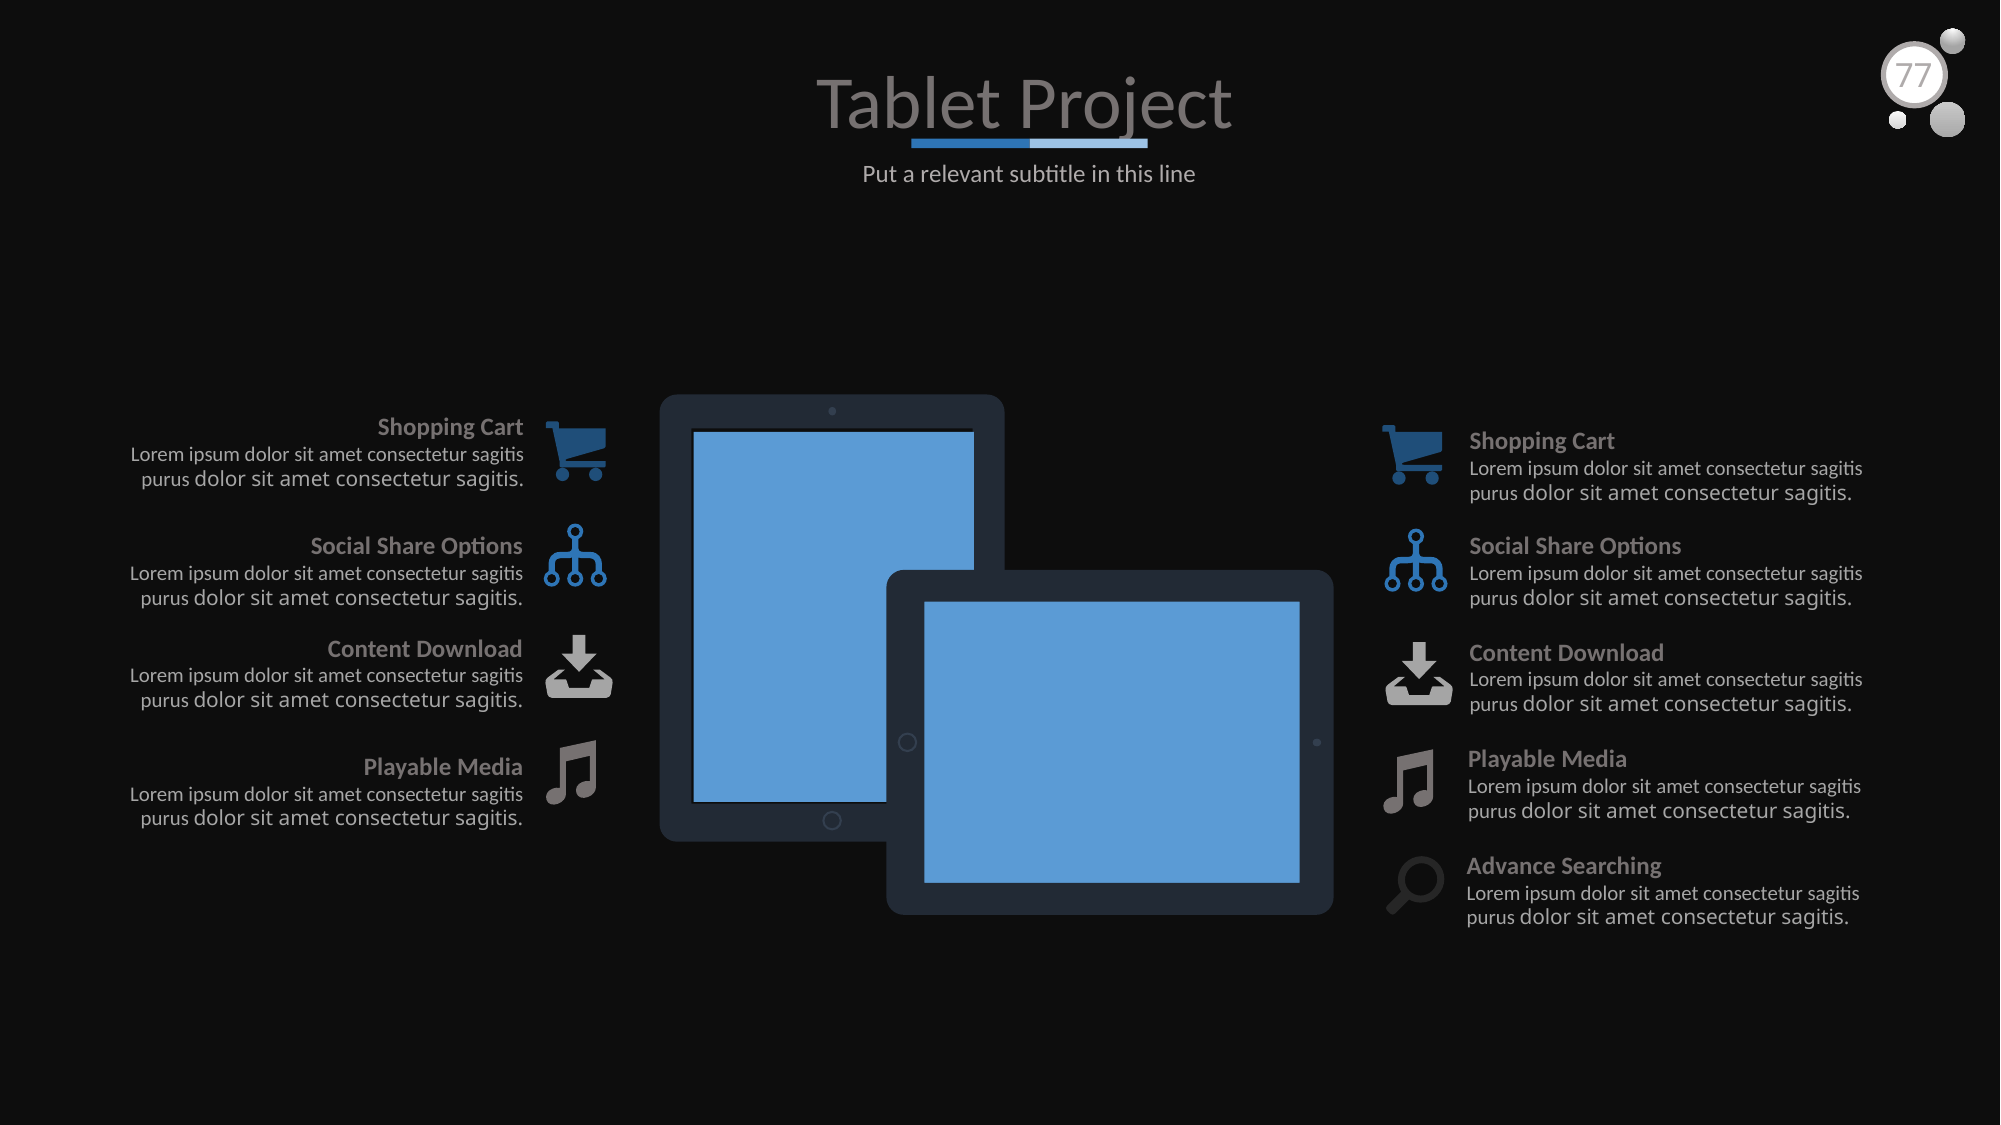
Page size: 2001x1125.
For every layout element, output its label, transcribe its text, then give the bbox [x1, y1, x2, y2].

text_box Put a relevant subtitle in this line [792, 142, 1267, 202]
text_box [1876, 28, 1966, 138]
text_box Social Share Options Lorem ipsum dolor sit amet consectetur sagitis purus dolor sit amet consectetur sagitis. [95, 510, 539, 613]
text_box [545, 669, 613, 698]
text_box Content Download Lorem ipsum dolor sit amet consectetur sagitis purus dolor sit amet consectetur sagitis. [95, 613, 539, 731]
text_box [1385, 856, 1445, 915]
text_box Tablet Project [597, 1, 1454, 152]
text_box [543, 523, 607, 587]
text_box Advance Searching Lorem ipsum dolor sit amet consectetur sagitis purus dolor sit amet consectetur sagitis. [1451, 830, 1895, 949]
text_box [1383, 749, 1434, 814]
text_box [1384, 528, 1448, 592]
text_box [0, 0, 2000, 1125]
text_box [545, 421, 606, 482]
text_box Playable Media Lorem ipsum dolor sit amet consectetur sagitis purus dolor sit amet consectetur sagitis. [95, 731, 539, 850]
text_box [1385, 676, 1453, 706]
text_box Content Download Lorem ipsum dolor sit amet consectetur sagitis purus dolor sit amet consectetur sagitis. [1454, 617, 1898, 736]
text_box Shopping Cart Lorem ipsum dolor sit amet consectetur sagitis purus dolor sit amet consectetur sagitis. [1454, 405, 1898, 510]
text_box [1401, 642, 1437, 680]
text_box Shopping Cart Lorem ipsum dolor sit amet consectetur sagitis purus dolor sit amet consectetur sagitis. [95, 391, 539, 510]
text_box [1382, 425, 1443, 485]
text_box [546, 740, 596, 805]
text_box [561, 634, 597, 672]
text_box [1283, 602, 1299, 882]
text_box Playable Media Lorem ipsum dolor sit amet consectetur sagitis purus dolor sit amet consectetur sagitis. [1453, 723, 1897, 842]
text_box [925, 842, 937, 882]
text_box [659, 394, 1005, 842]
text_box Social Share Options Lorem ipsum dolor sit amet consectetur sagitis purus dolor sit amet consectetur sagitis. [1454, 510, 1898, 617]
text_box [911, 138, 1148, 149]
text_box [937, 518, 1283, 966]
